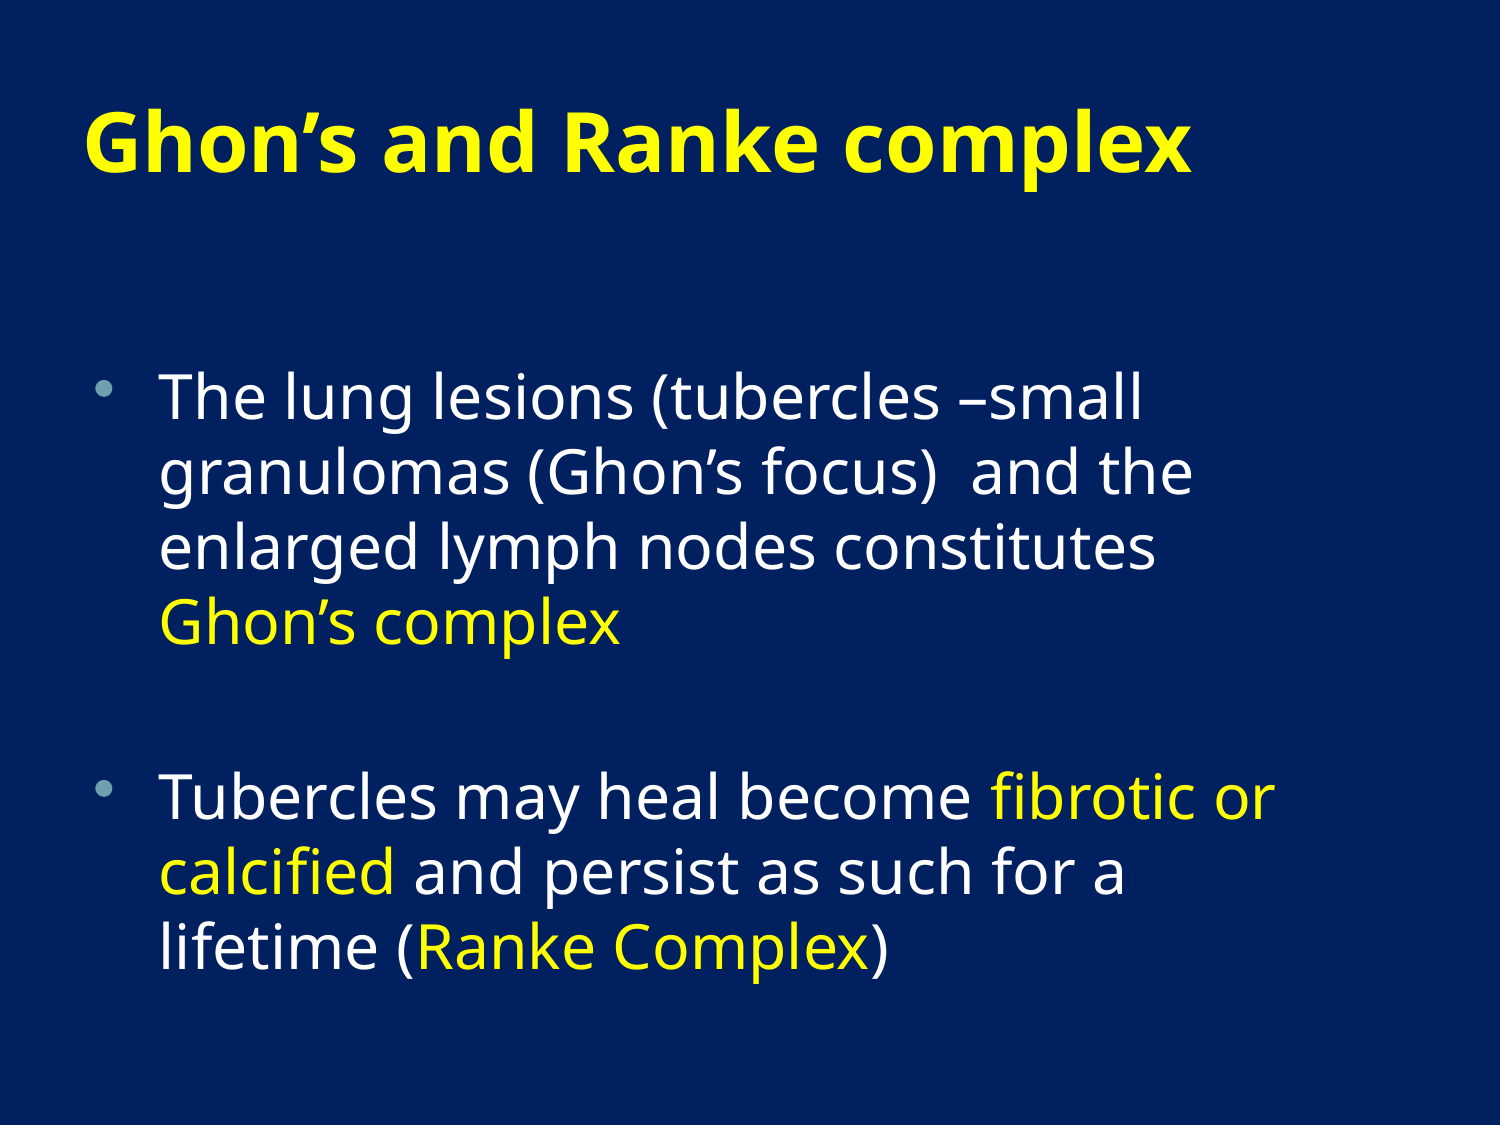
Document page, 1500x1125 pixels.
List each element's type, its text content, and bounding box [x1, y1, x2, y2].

list The lung lesions (tubercles –small granulomas (Ghon’s focus) and the enlarged lymph nodes constitutes Ghon’s complex Tubercles may heal become fibrotic or calcified and persist as such for a lifetime (Ranke Complex) [75, 262, 1300, 1005]
title Ghon’s and Ranke complex [75, 45, 1300, 233]
